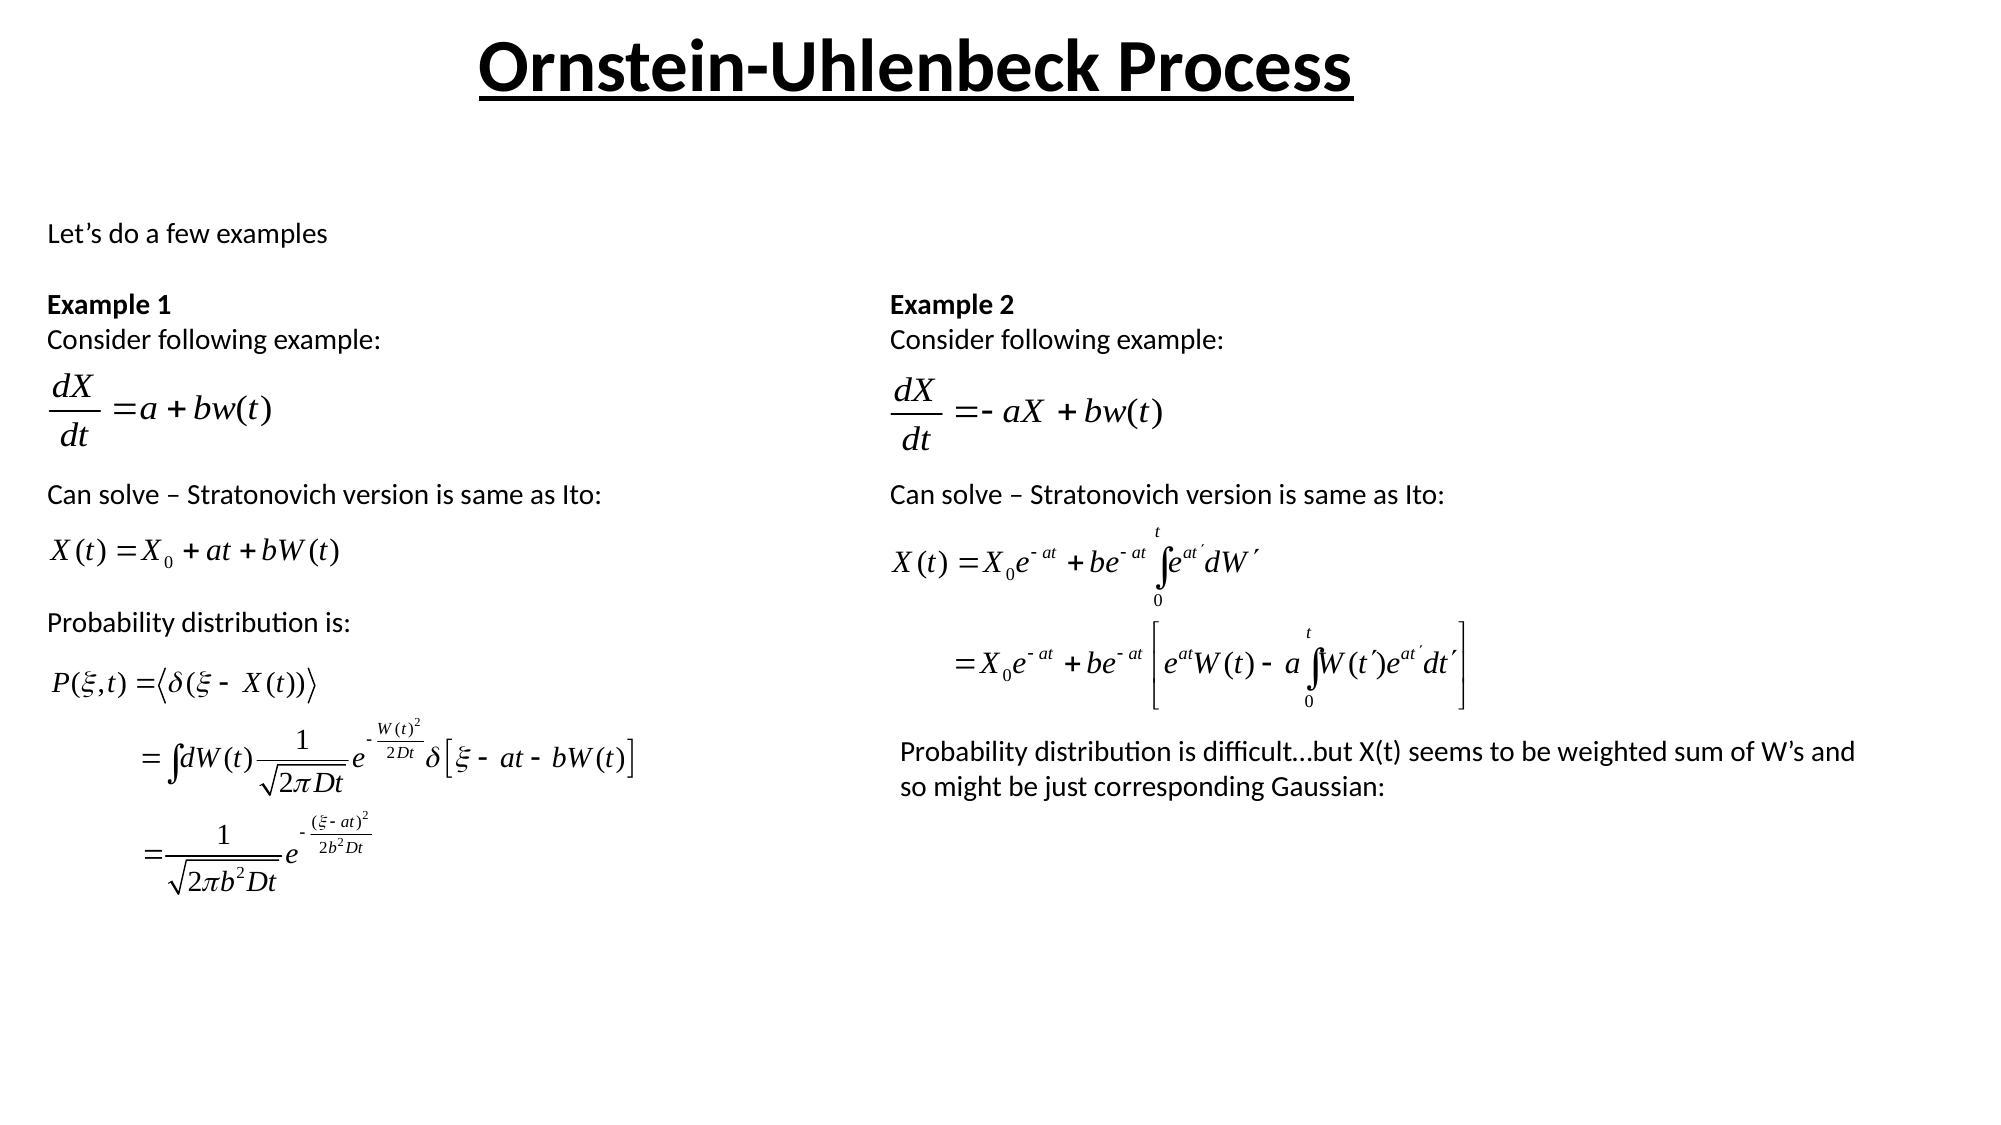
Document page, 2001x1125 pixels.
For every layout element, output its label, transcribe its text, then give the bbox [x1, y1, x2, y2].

text_box Can solve – Stratonovich version is same as Ito: [875, 467, 1530, 518]
text_box Probability distribution is: [32, 596, 446, 646]
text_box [43, 365, 280, 455]
text_box Example 1 Consider following example: [32, 277, 432, 363]
text_box Can solve – Stratonovich version is same as Ito: [32, 467, 687, 518]
text_box Let’s do a few examples [32, 207, 344, 257]
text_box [885, 518, 1476, 716]
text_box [43, 528, 345, 576]
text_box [885, 368, 1171, 458]
text_box Probability distribution is difficult…but X(t) seems to be weighted sum of W’s and so might be just corresponding Gaussian: [885, 724, 1881, 810]
text_box Example 2 Consider following example: [875, 277, 1275, 363]
text_box Ornstein-Uhlenbeck Process [463, 17, 1407, 117]
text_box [46, 662, 641, 900]
